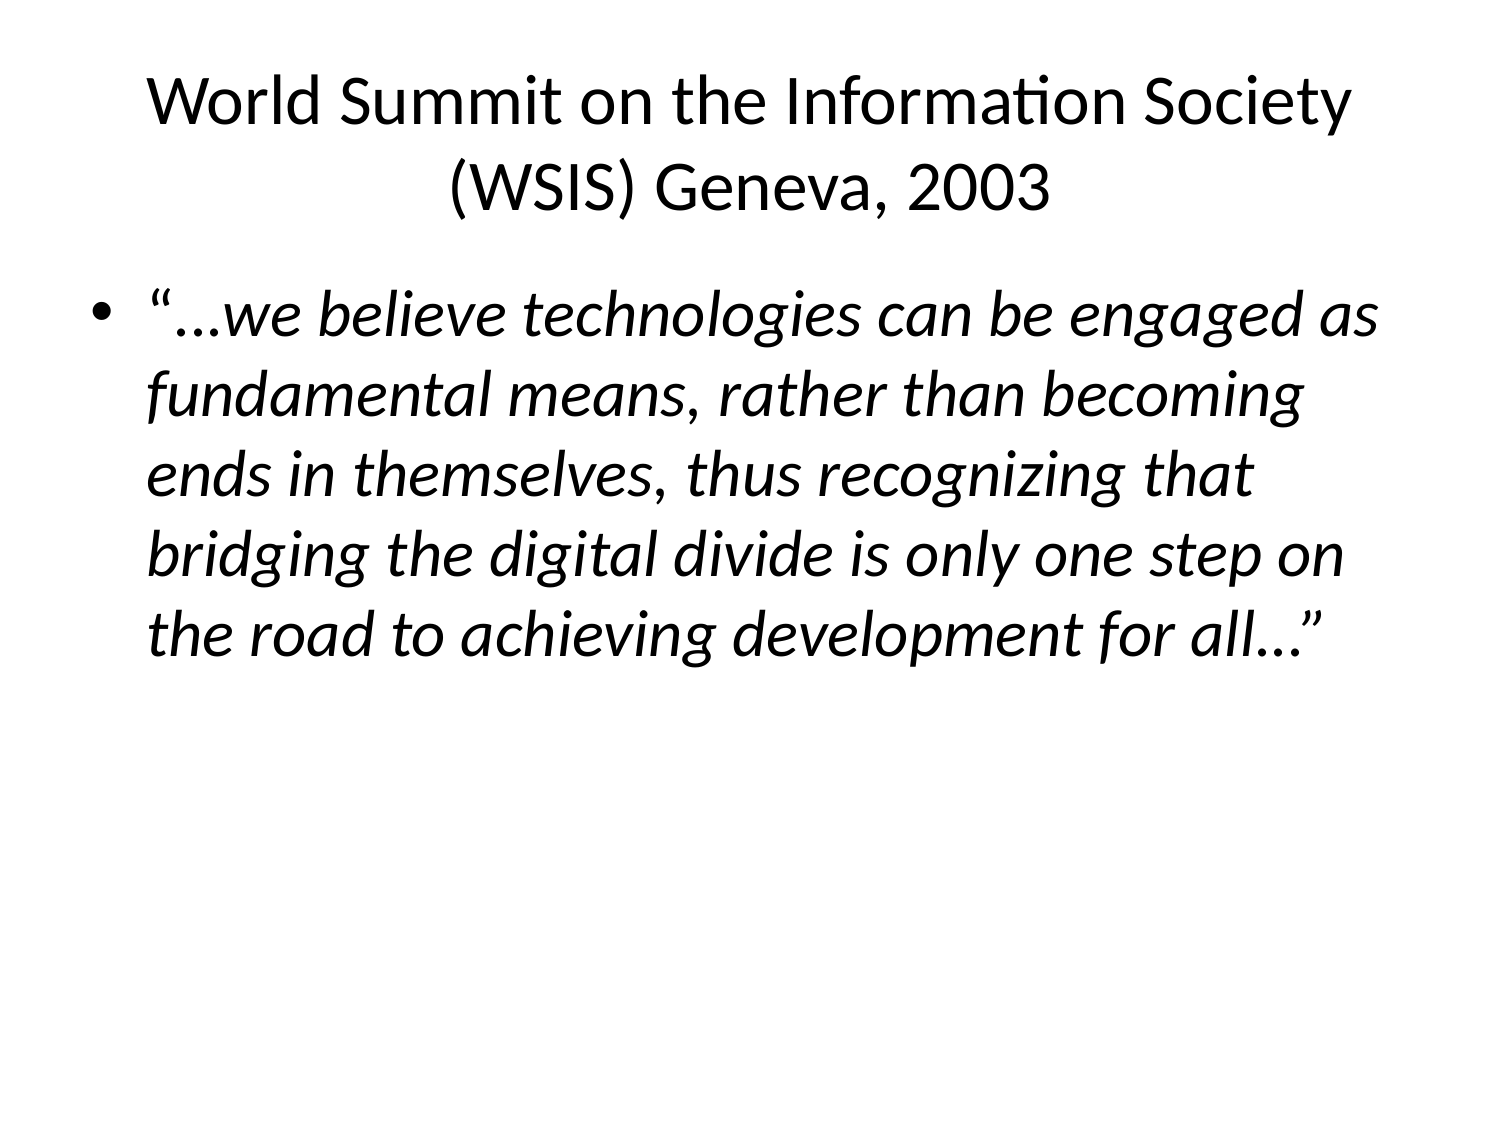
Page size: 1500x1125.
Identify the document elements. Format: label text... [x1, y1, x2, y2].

list “...we believe technologies can be engaged as fundamental means, rather than becoming ends in themselves, thus recognizing that bridging the digital divide is only one step on the road to achieving development for all...” [75, 262, 1425, 1005]
title World Summit on the Information Society (WSIS) Geneva, 2003 [75, 45, 1425, 233]
